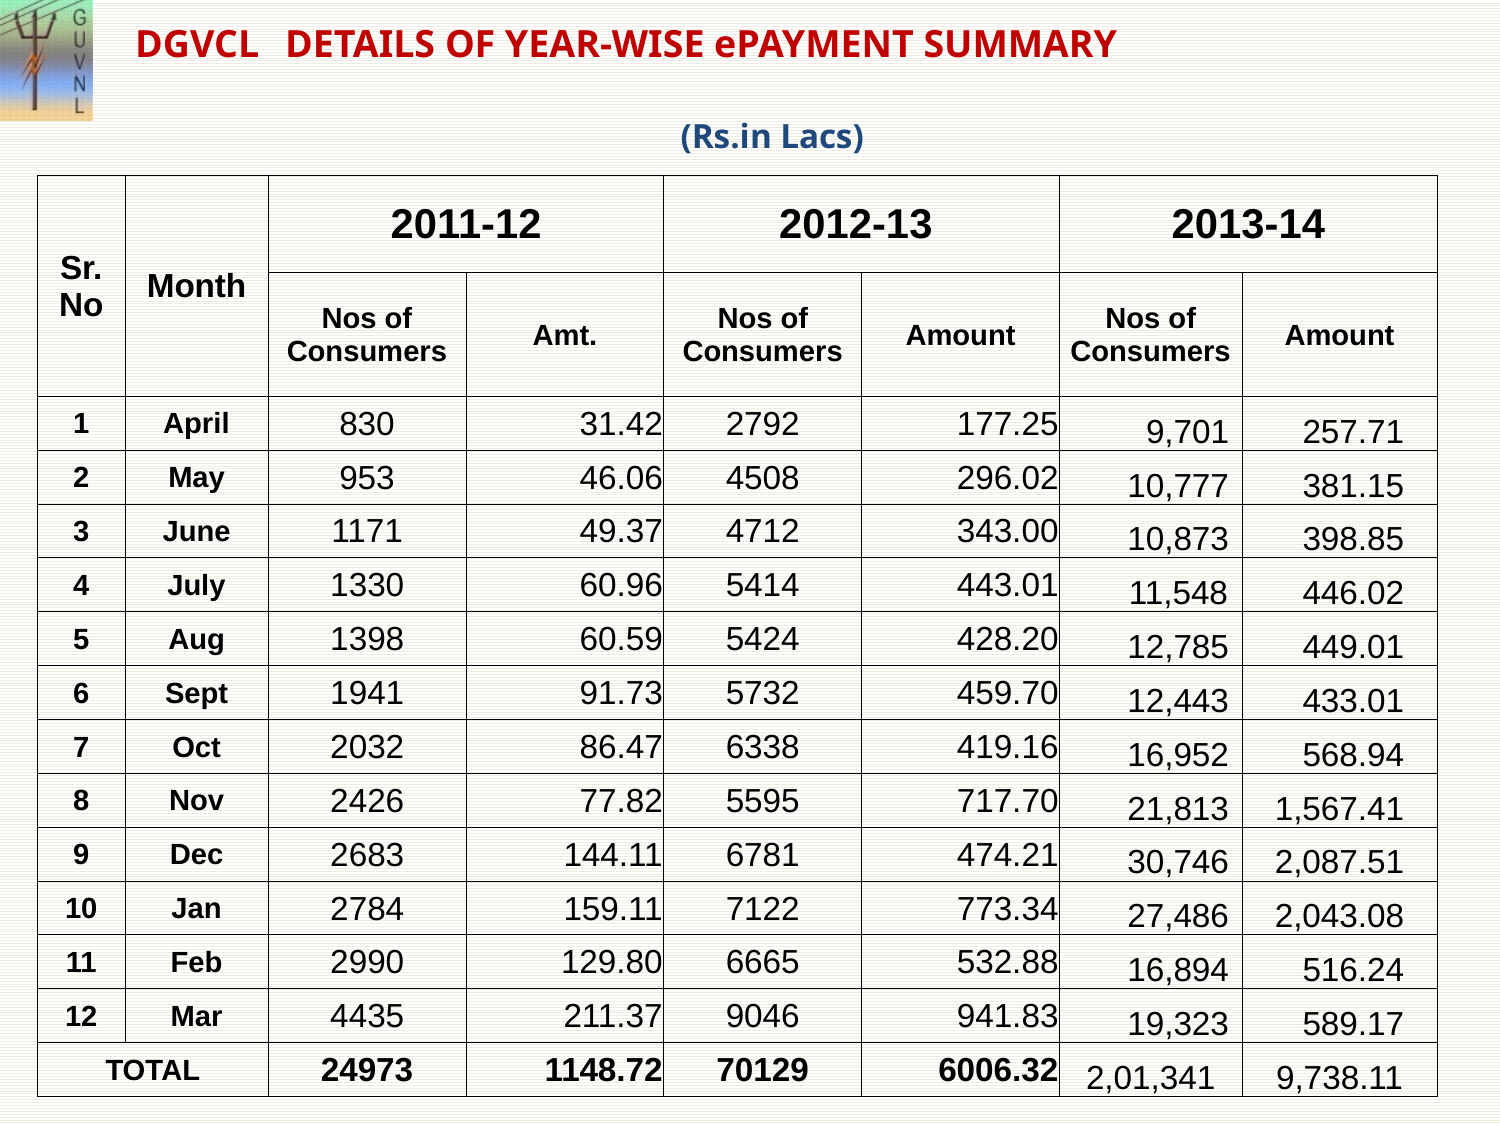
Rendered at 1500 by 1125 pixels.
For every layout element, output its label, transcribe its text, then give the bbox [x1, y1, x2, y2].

table_cell 10 [38, 882, 125, 934]
table_cell 5732 [664, 666, 861, 719]
table_cell 9,738.11 [1243, 1043, 1437, 1096]
table_cell 159.11 [467, 882, 663, 934]
table_cell Amt. [467, 273, 663, 396]
table_cell Feb [126, 935, 268, 988]
table_cell 6006.32 [862, 1043, 1059, 1096]
table_cell 2,01,341 [1060, 1043, 1242, 1096]
table_cell 5414 [664, 558, 861, 611]
table_cell 7122 [664, 882, 861, 934]
table_cell Nos of Consumers [1060, 273, 1242, 396]
table_cell 433.01 [1243, 666, 1437, 719]
table_cell 144.11 [467, 828, 663, 881]
table_cell Dec [126, 828, 268, 881]
table_cell 4508 [664, 451, 861, 504]
table_cell Amount [1243, 273, 1437, 396]
table_cell 4 [38, 558, 125, 611]
table_cell 19,323 [1060, 989, 1242, 1042]
table_cell 532.88 [862, 935, 1059, 988]
table_cell Nov [126, 774, 268, 827]
table_cell 1171 [269, 505, 466, 557]
table_header 2012-13 [664, 176, 1059, 272]
table_cell 568.94 [1243, 720, 1437, 773]
table_cell 6 [38, 666, 125, 719]
table_header Month [126, 176, 268, 396]
table_cell 12,443 [1060, 666, 1242, 719]
table_cell 7 [38, 720, 125, 773]
table_cell 177.25 [862, 397, 1059, 450]
table_cell 1,567.41 [1243, 774, 1437, 827]
table_cell 10,873 [1060, 505, 1242, 557]
table_cell 2683 [269, 828, 466, 881]
table_cell June [126, 505, 268, 557]
table_cell 11,548 [1060, 558, 1242, 611]
table_cell 1 [38, 397, 125, 450]
table_cell 443.01 [862, 558, 1059, 611]
table_cell 49.37 [467, 505, 663, 557]
table_cell 381.15 [1243, 451, 1437, 504]
table_cell 6665 [664, 935, 861, 988]
table_cell 830 [269, 397, 466, 450]
table_cell 1148.72 [467, 1043, 663, 1096]
table_header Sr. No [38, 176, 125, 396]
table_cell 70129 [664, 1043, 861, 1096]
title DGVCL DETAILS OF YEAR-WISE ePAYMENT SUMMARY (Rs.in Lacs) [119, 24, 1426, 163]
table_cell 257.71 [1243, 397, 1437, 450]
table_cell 6338 [664, 720, 861, 773]
table_cell 5 [38, 612, 125, 665]
table_cell 459.70 [862, 666, 1059, 719]
table_cell 3 [38, 505, 125, 557]
table_cell 27,486 [1060, 882, 1242, 934]
table_cell 398.85 [1243, 505, 1437, 557]
table_header 2011-12 [269, 176, 663, 272]
table_cell 5424 [664, 612, 861, 665]
table_cell 2 [38, 451, 125, 504]
table_cell 1398 [269, 612, 466, 665]
table_cell 91.73 [467, 666, 663, 719]
table_cell 21,813 [1060, 774, 1242, 827]
table_cell 24973 [269, 1043, 466, 1096]
table_cell 953 [269, 451, 466, 504]
table_cell 9,701 [1060, 397, 1242, 450]
table_cell 60.59 [467, 612, 663, 665]
table_cell 60.96 [467, 558, 663, 611]
table_cell Jan [126, 882, 268, 934]
table_cell 12,785 [1060, 612, 1242, 665]
table_cell 449.01 [1243, 612, 1437, 665]
table_cell 589.17 [1243, 989, 1437, 1042]
table_cell 1330 [269, 558, 466, 611]
table_cell 129.80 [467, 935, 663, 988]
table_cell 86.47 [467, 720, 663, 773]
table_cell 8 [38, 774, 125, 827]
table_cell 2032 [269, 720, 466, 773]
table_cell 211.37 [467, 989, 663, 1042]
table_cell 77.82 [467, 774, 663, 827]
table_cell 773.34 [862, 882, 1059, 934]
table_cell 9 [38, 828, 125, 881]
table_cell 474.21 [862, 828, 1059, 881]
table_cell 10,777 [1060, 451, 1242, 504]
table_cell 5595 [664, 774, 861, 827]
table_cell TOTAL [38, 1043, 268, 1096]
table_cell 30,746 [1060, 828, 1242, 881]
table_cell 46.06 [467, 451, 663, 504]
table_cell Amount [862, 273, 1059, 396]
table_cell 428.20 [862, 612, 1059, 665]
table_cell 12 [38, 989, 125, 1042]
table_cell Oct [126, 720, 268, 773]
table_cell 31.42 [467, 397, 663, 450]
table_cell Sept [126, 666, 268, 719]
table_cell Nos of Consumers [269, 273, 466, 396]
table_cell 1941 [269, 666, 466, 719]
table_cell 11 [38, 935, 125, 988]
table_cell 717.70 [862, 774, 1059, 827]
table_header 2013-14 [1060, 176, 1437, 272]
table_cell 2784 [269, 882, 466, 934]
table_cell 2990 [269, 935, 466, 988]
table_cell 16,894 [1060, 935, 1242, 988]
table_cell 2,043.08 [1243, 882, 1437, 934]
table_cell 343.00 [862, 505, 1059, 557]
table_cell 516.24 [1243, 935, 1437, 988]
table_cell 941.83 [862, 989, 1059, 1042]
table_cell Aug [126, 612, 268, 665]
table_cell April [126, 397, 268, 450]
table_cell 296.02 [862, 451, 1059, 504]
table_cell 2426 [269, 774, 466, 827]
table_cell 6781 [664, 828, 861, 881]
picture [0, 0, 93, 121]
table_cell 2,087.51 [1243, 828, 1437, 881]
table_cell Mar [126, 989, 268, 1042]
table_cell 4435 [269, 989, 466, 1042]
table_cell 2792 [664, 397, 861, 450]
table_cell 16,952 [1060, 720, 1242, 773]
table_cell 419.16 [862, 720, 1059, 773]
table_cell Nos of Consumers [664, 273, 861, 396]
table_cell 9046 [664, 989, 861, 1042]
table_cell July [126, 558, 268, 611]
table_cell May [126, 451, 268, 504]
table_cell 4712 [664, 505, 861, 557]
table_cell 446.02 [1243, 558, 1437, 611]
